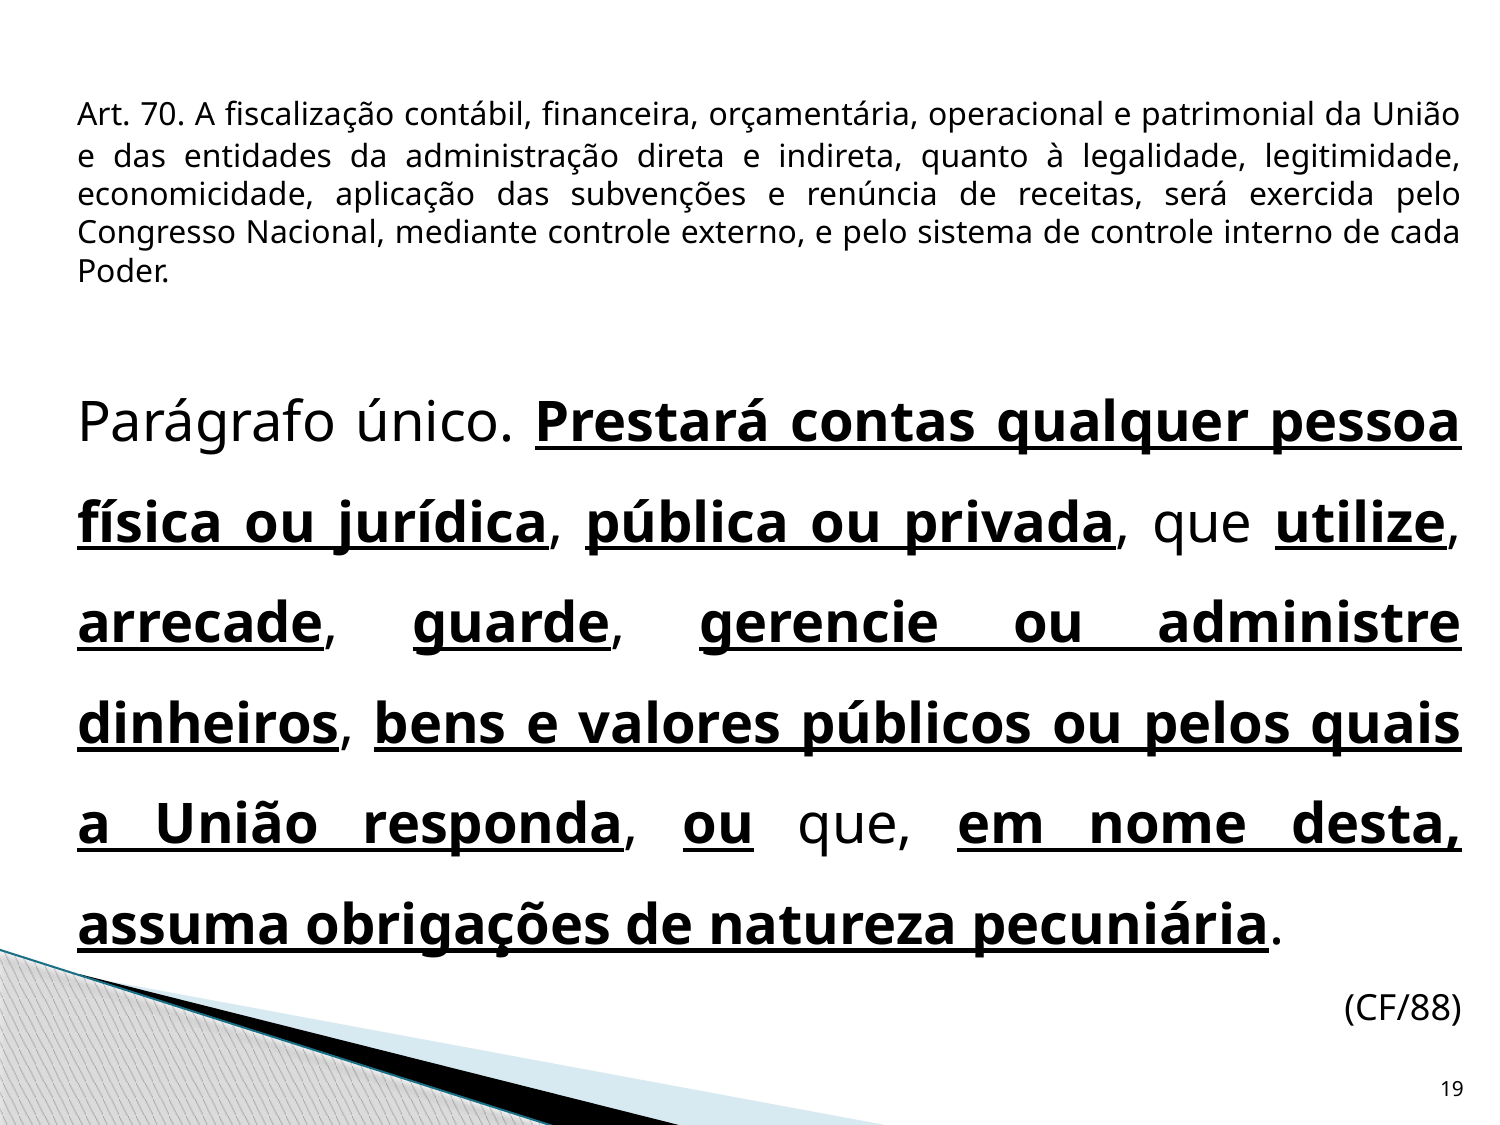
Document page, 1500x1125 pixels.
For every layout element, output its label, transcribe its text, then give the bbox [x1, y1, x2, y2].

slide_number 19 [1418, 1051, 1479, 1112]
list Art. 70. A fiscalização contábil, financeira, orçamentária, operacional e patrimonial da União e das entidades da administração direta e indireta, quanto à legalidade, legitimidade, economicidade, aplicação das subvenções e renúncia de receitas, será exercida pelo Congresso Nacional, mediante controle externo, e pelo sistema de controle interno de cada Poder. Parágrafo único. Prestará contas qualquer pessoa física ou jurídica, pública ou privada, que utilize, arrecade, guarde, gerencie ou administre dinheiros, bens e valores públicos ou pelos quais a União responda, ou que, em nome desta, assuma obrigações de natureza pecuniária. (CF/88) [0, 70, 1477, 1043]
